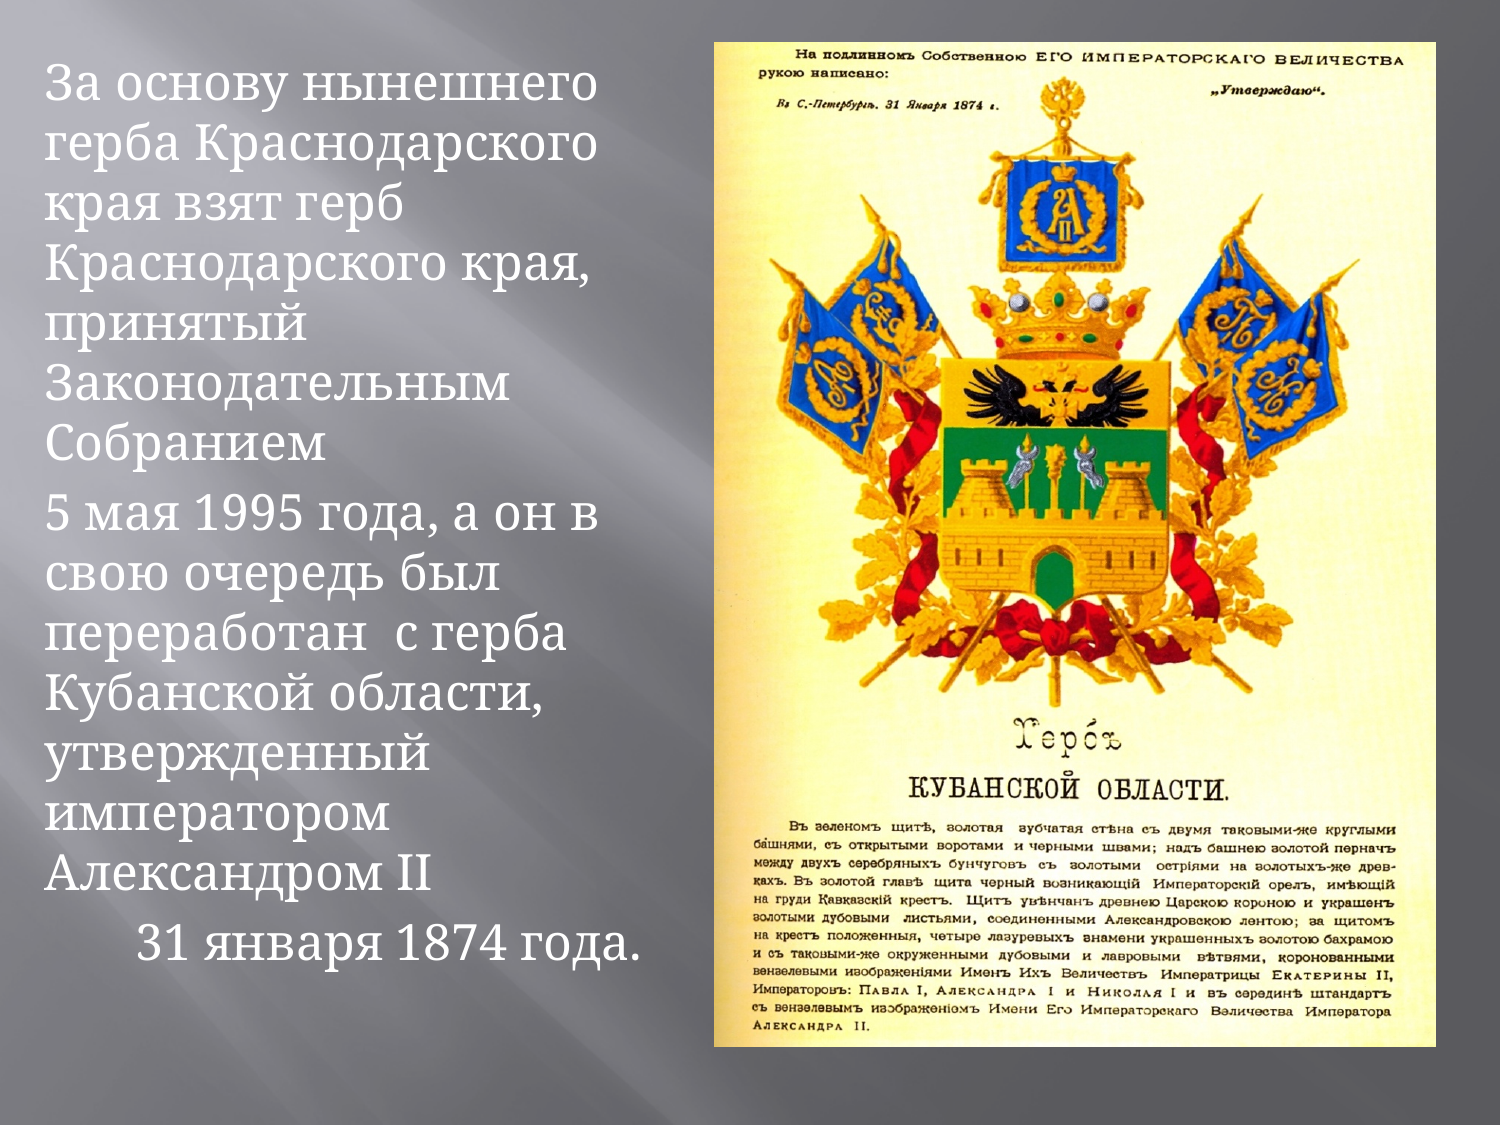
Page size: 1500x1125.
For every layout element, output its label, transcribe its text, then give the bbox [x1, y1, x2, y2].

list За основу нынешнего герба Краснодарского края взят герб Краснодарского края, принятый Законодательным Собранием 5 мая 1995 года, а он в свою очередь был переработан с герба Кубанской области, утвержденный императором Александром II 31 января 1874 года. [29, 42, 668, 1083]
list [714, 42, 1436, 1047]
